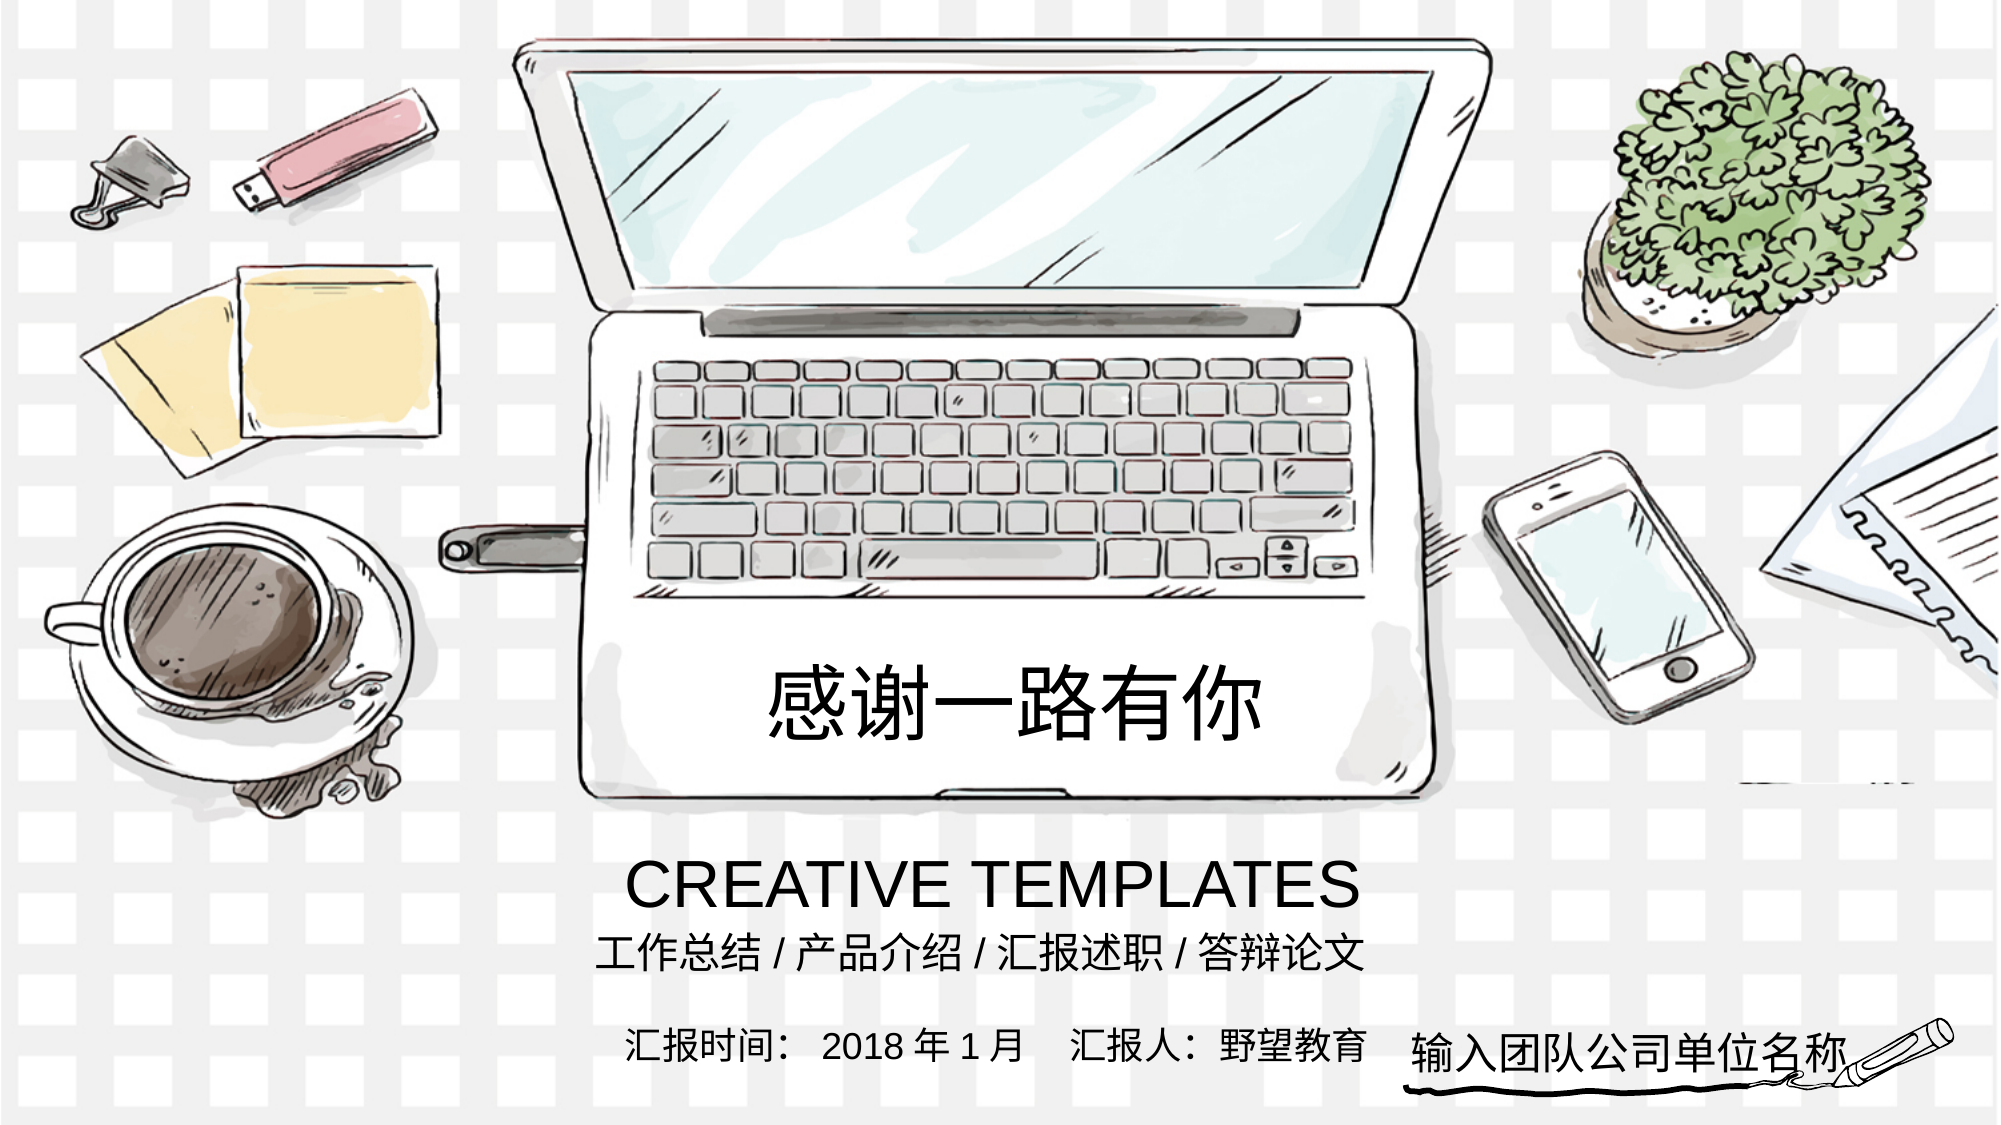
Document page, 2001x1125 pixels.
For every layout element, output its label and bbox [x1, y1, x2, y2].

text_box [1405, 1017, 1955, 1095]
picture [0, 0, 2000, 1125]
